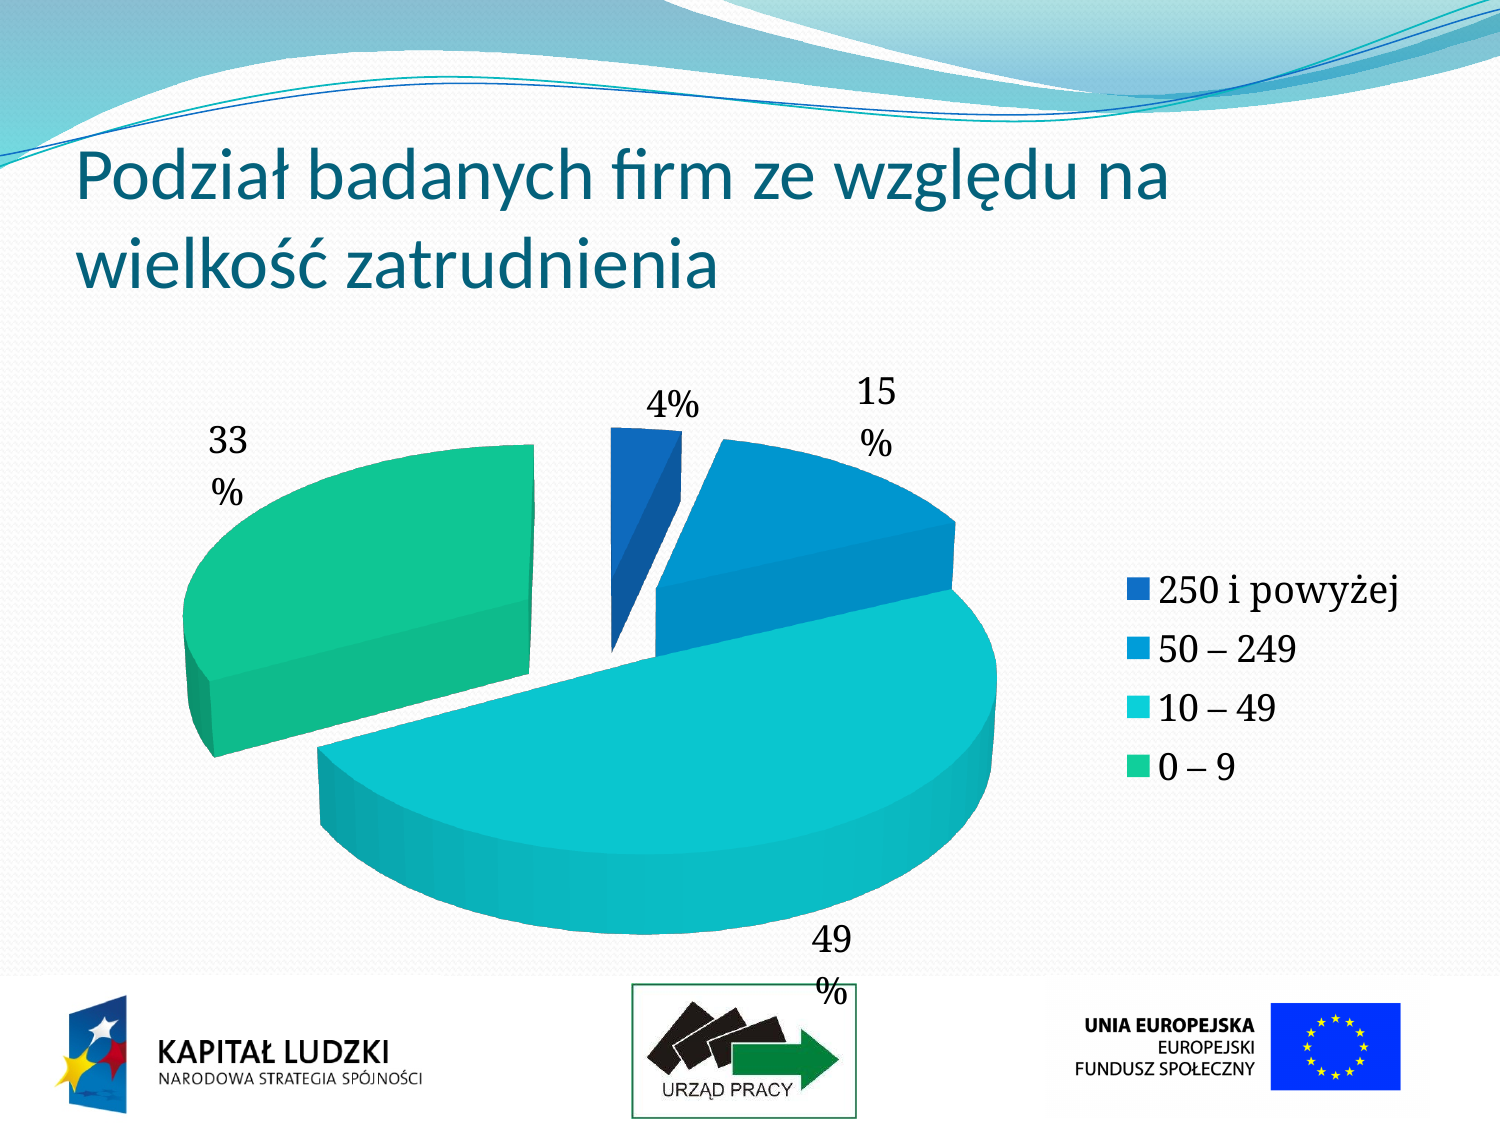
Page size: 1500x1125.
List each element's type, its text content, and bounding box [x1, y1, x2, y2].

picture [41, 975, 442, 1125]
picture [631, 1049, 857, 1119]
title Podział badanych firm ze względu na wielkość zatrudnienia [75, 115, 1425, 303]
picture [1045, 1037, 1430, 1118]
chart [74, 317, 1426, 1038]
